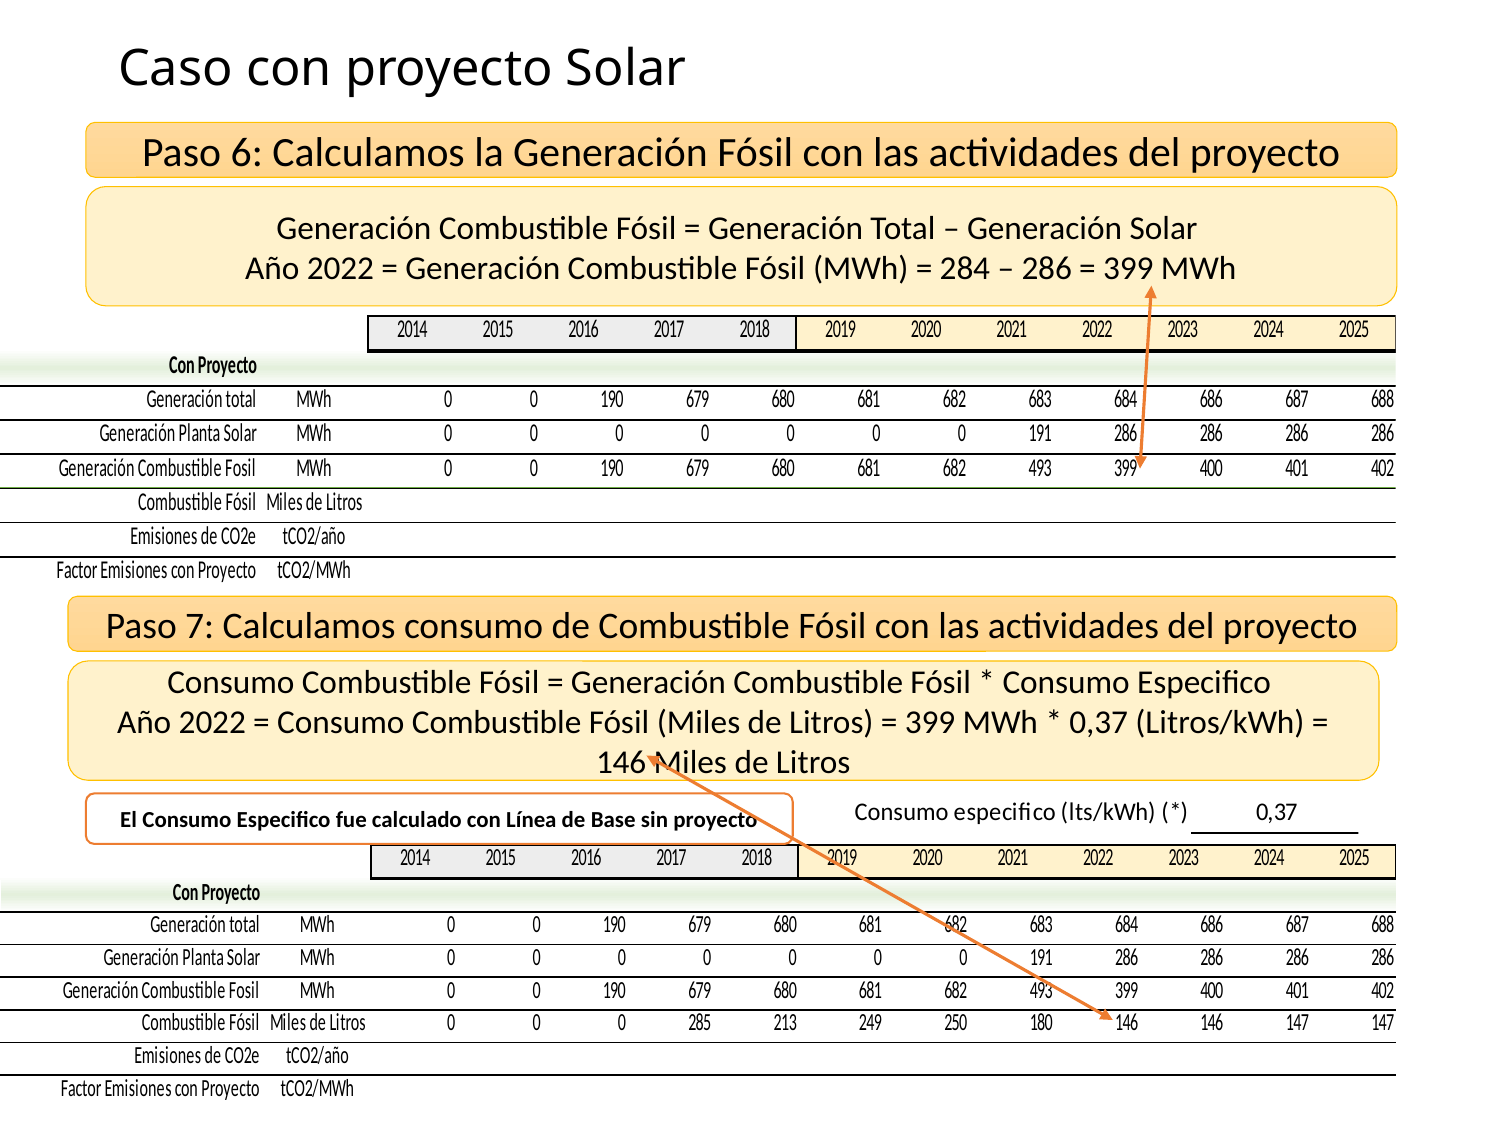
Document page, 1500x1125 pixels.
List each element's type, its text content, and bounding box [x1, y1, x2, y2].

text_box Consumo Combustible Fósil = Generación Combustible Fósil * Consumo Especifico Año 2022 = Consumo Combustible Fósil (Miles de Litros) = 399 MWh * 0,37 (Litros/kWh) = 146 Miles de Litros [67, 660, 1380, 781]
text_box El Consumo Especifico fue calculado con Línea de Base sin proyecto [84, 792, 646, 843]
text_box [1139, 285, 1152, 469]
text_box Paso 7: Calculamos consumo de Combustible Fósil con las actividades del proyecto [67, 595, 1398, 652]
text_box Paso 6: Calculamos la Generación Fósil con las actividades del proyecto [85, 121, 1398, 178]
picture [1113, 797, 1361, 836]
title Caso con proyecto Solar [103, 34, 1397, 105]
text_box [646, 755, 1113, 1020]
picture [0, 315, 1397, 592]
picture [0, 843, 1397, 1109]
text_box Generación Combustible Fósil = Generación Total – Generación Solar Año 2022 = Generación Combustible Fósil (MWh) = 284 – 286 = 399 MWh [85, 186, 1398, 307]
